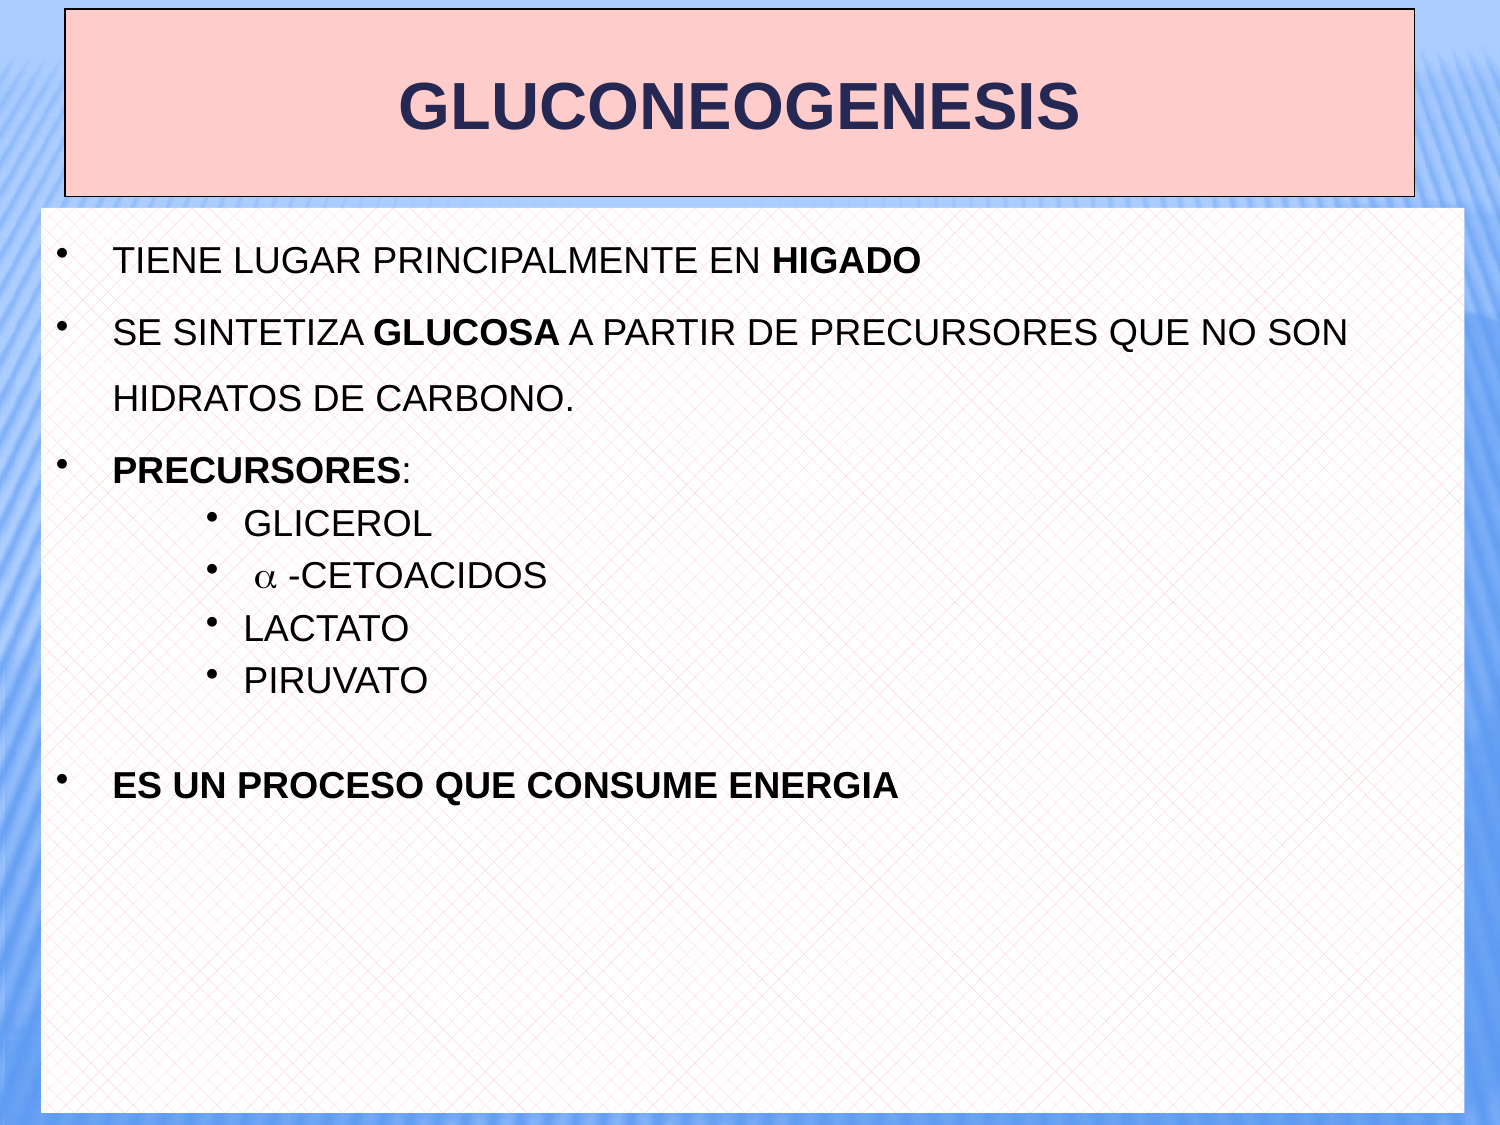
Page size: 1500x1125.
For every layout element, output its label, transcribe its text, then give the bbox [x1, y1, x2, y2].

text_box TIENE LUGAR PRINCIPALMENTE EN HIGADO SE SINTETIZA GLUCOSA A PARTIR DE PRECURSORES QUE NO SON HIDRATOS DE CARBONO. PRECURSORES: GLICEROL a -CETOACIDOS LACTATO PIRUVATO ES UN PROCESO QUE CONSUME ENERGIA [41, 207, 1465, 1113]
text_box GLUCONEOGENESIS [64, 8, 1415, 197]
